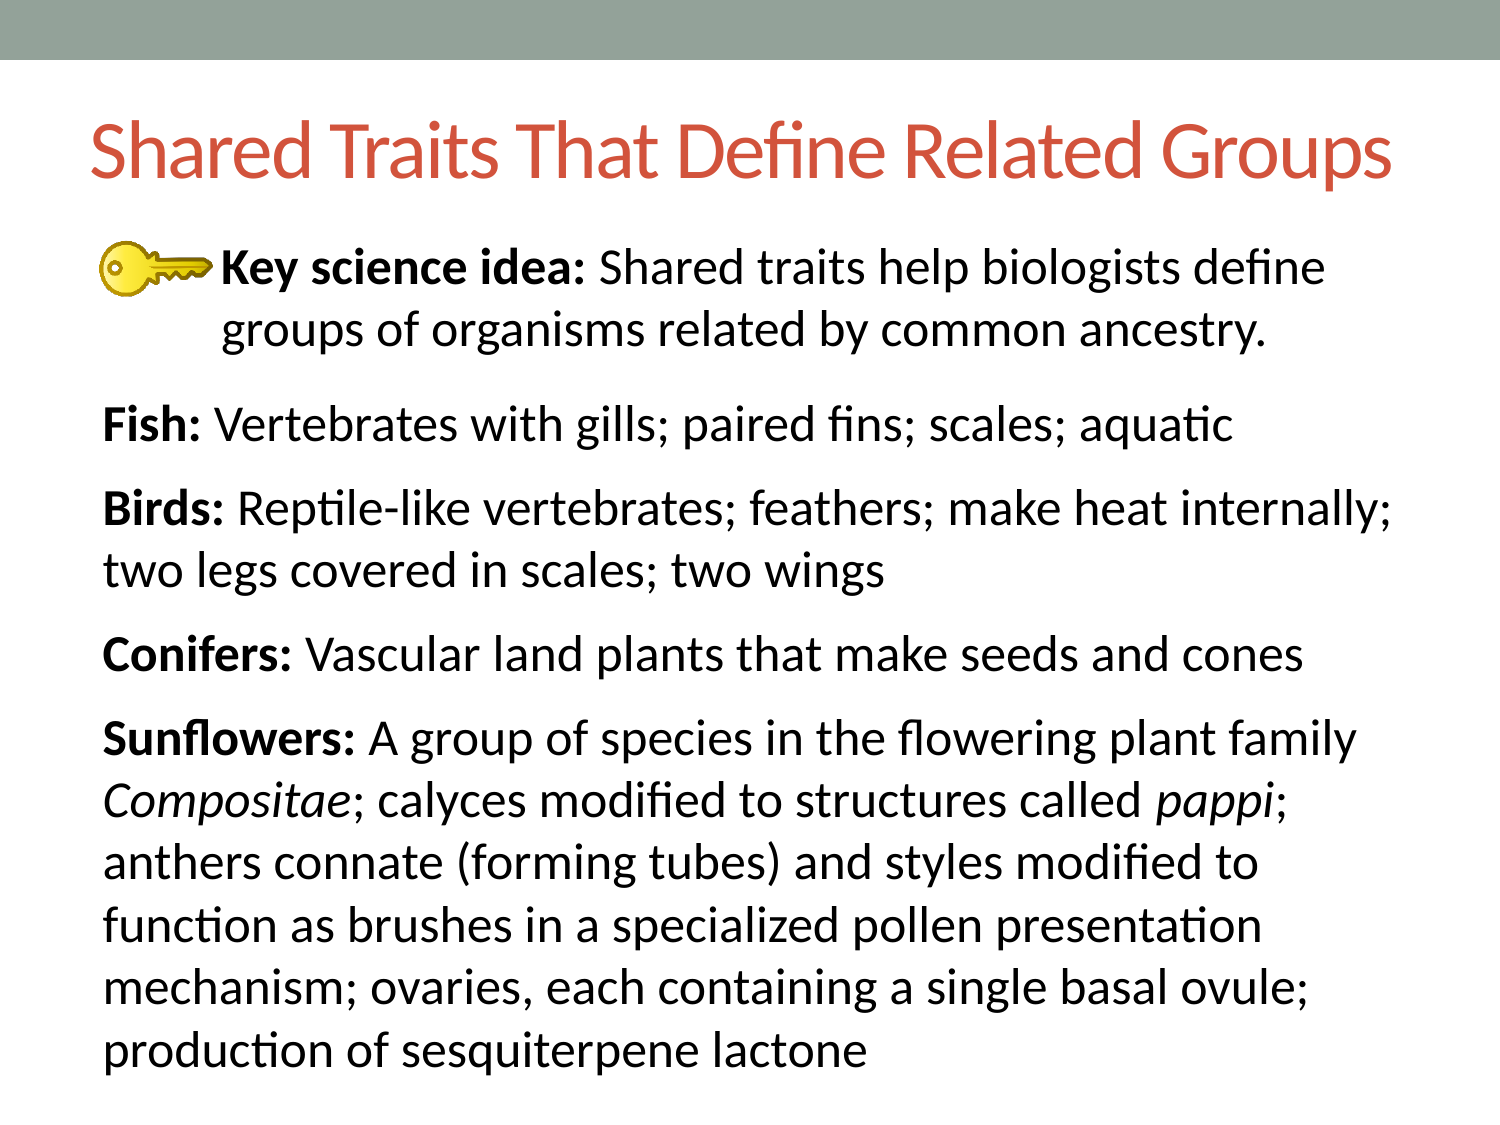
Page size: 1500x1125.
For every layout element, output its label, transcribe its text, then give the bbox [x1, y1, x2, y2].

list Key science idea: Shared traits help biologists define groups of organisms related by common ancestry. Fish: Vertebrates with gills; paired fins; scales; aquatic Birds: Reptile-like vertebrates; feathers; make heat internally; two legs covered in scales; two wings Conifers: Vascular land plants that make seeds and cones Sunflowers: A group of species in the flowering plant family Compositae; calyces modified to structures called pappi; anthers connate (forming tubes) and styles modified to function as brushes in a specialized pollen presentation mechanism; ovaries, each containing a single basal ovule; production of sesquiterpene lactone [87, 224, 1450, 1100]
picture [99, 212, 213, 326]
text_box Shared Traits That Define Related Groups [74, 87, 1438, 203]
